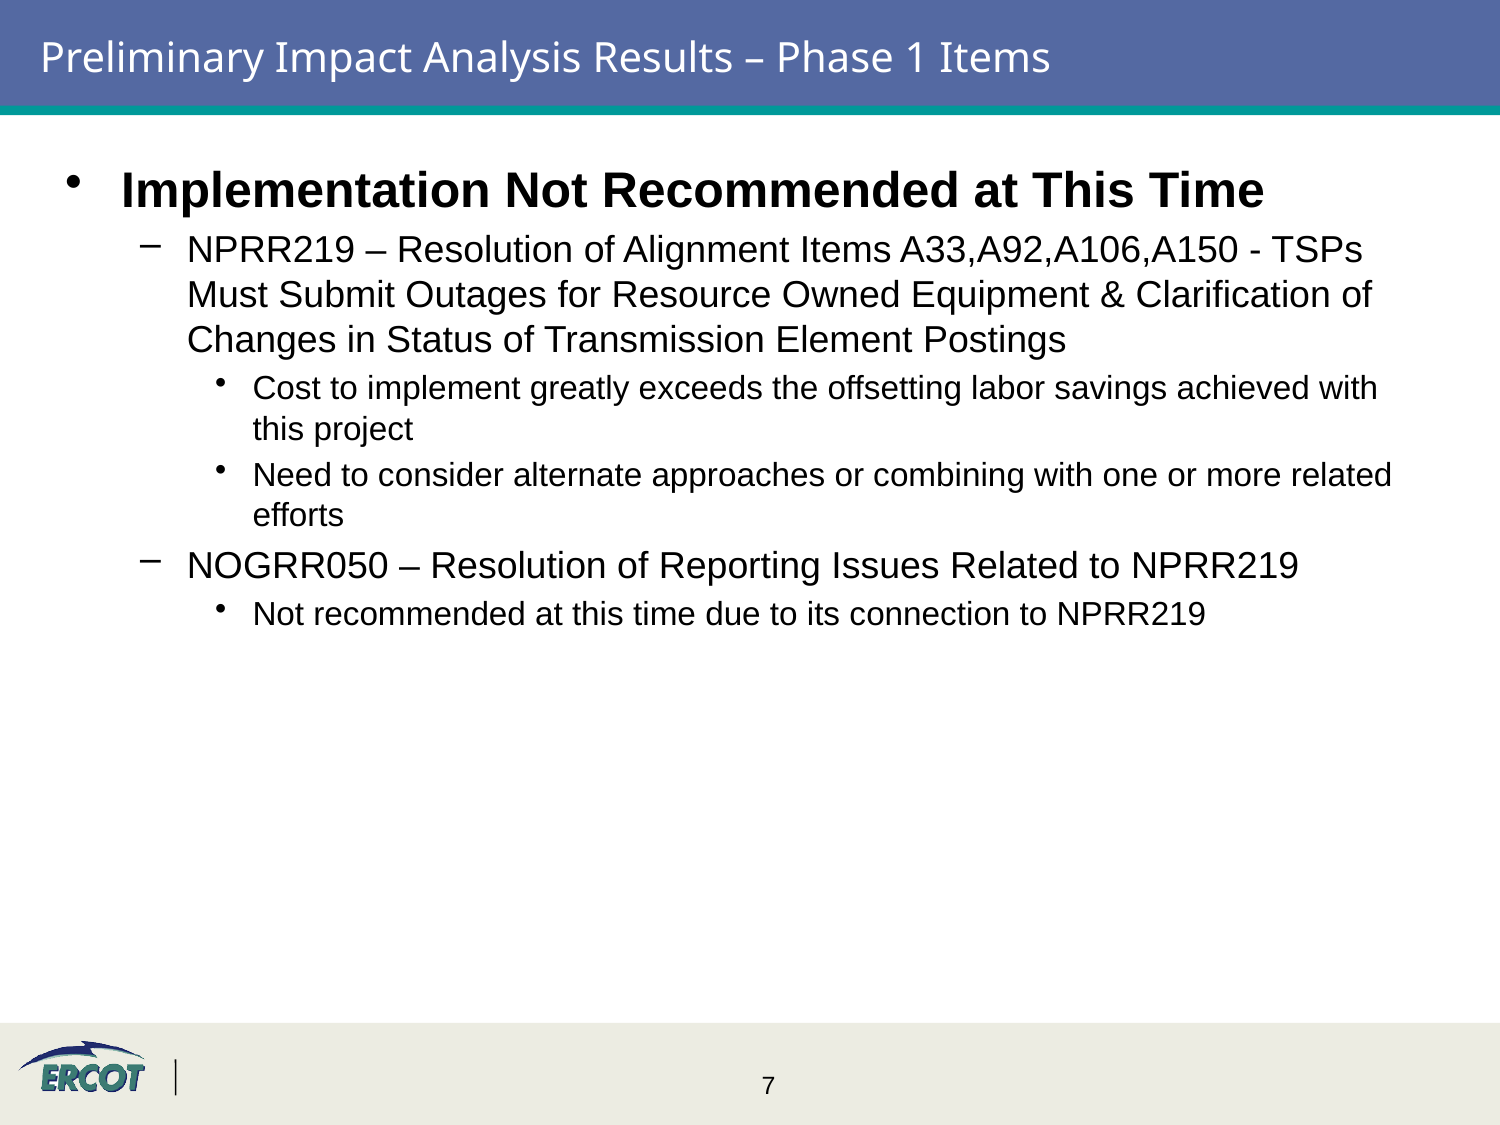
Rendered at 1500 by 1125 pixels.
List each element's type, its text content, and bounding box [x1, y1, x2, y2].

list Implementation Not Recommended at This Time NPRR219 – Resolution of Alignment Items A33,A92,A106,A150 - TSPs Must Submit Outages for Resource Owned Equipment & Clarification of Changes in Status of Transmission Element Postings Cost to implement greatly exceeds the offsetting labor savings achieved with this project Need to consider alternate approaches or combining with one or more related efforts NOGRR050 – Resolution of Reporting Issues Related to NPRR219 Not recommended at this time due to its connection to NPRR219 [49, 149, 1451, 1026]
title Preliminary Impact Analysis Results – Phase 1 Items [24, 0, 1351, 113]
picture [10, 1031, 151, 1111]
